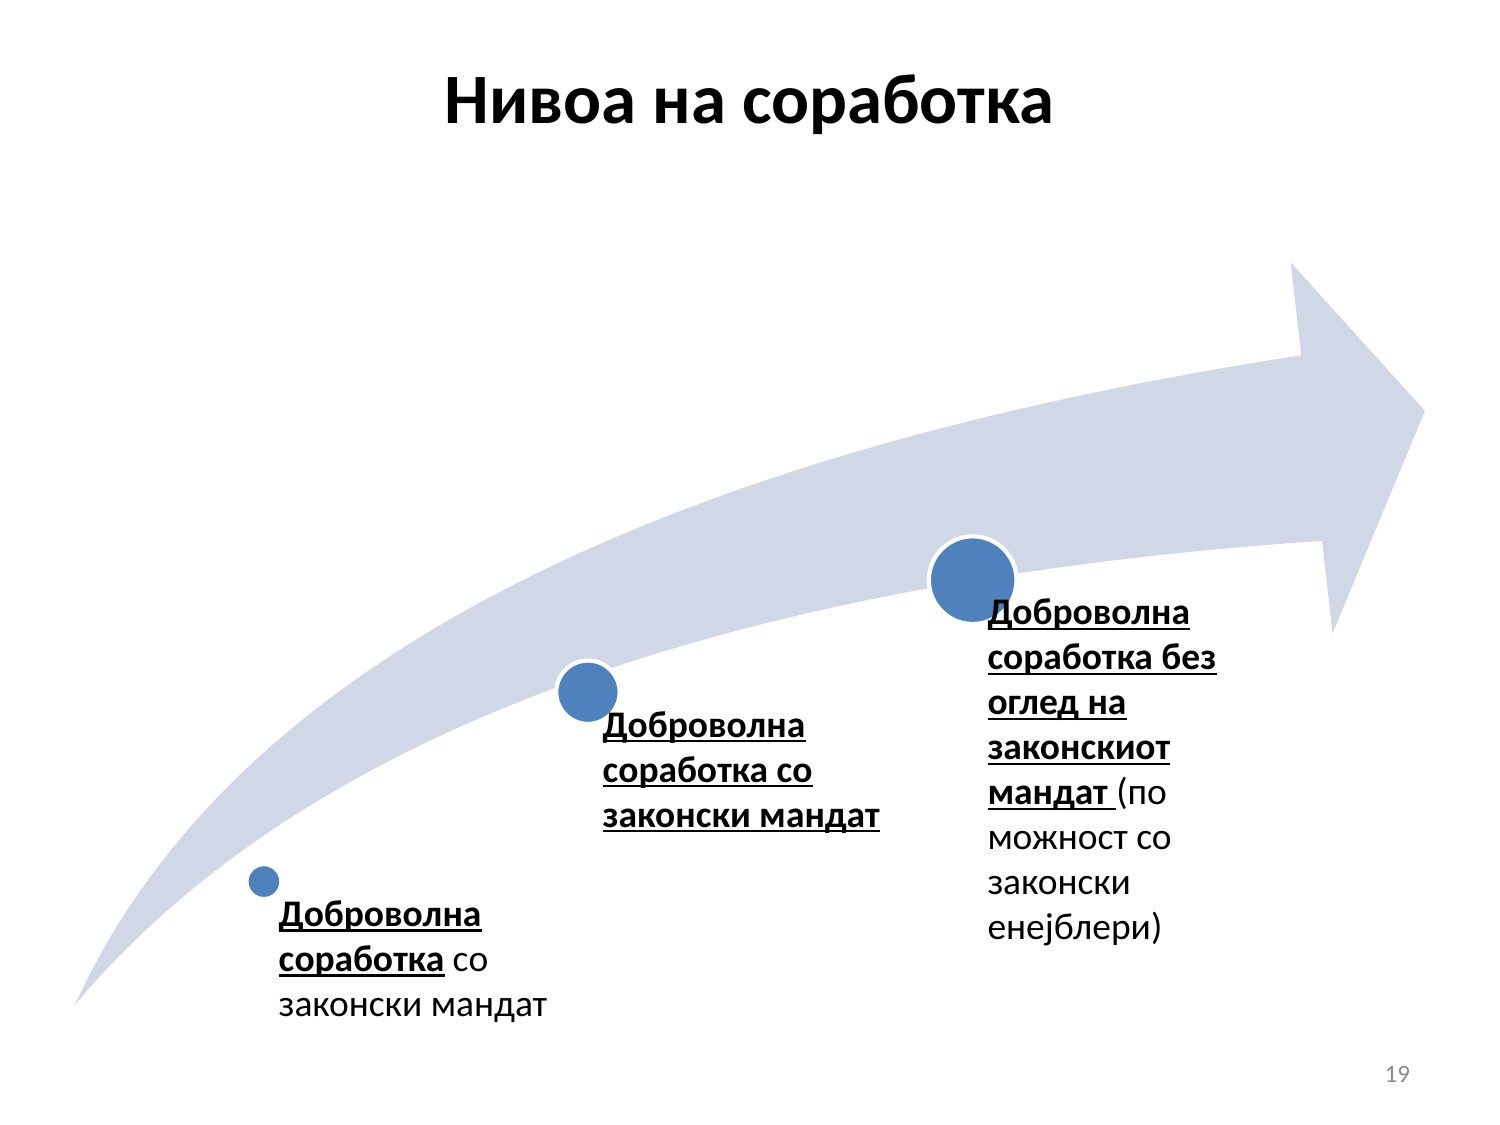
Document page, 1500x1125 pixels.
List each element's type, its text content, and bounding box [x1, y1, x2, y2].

slide_number 19 [1074, 1042, 1425, 1103]
title Нивоа на соработка [75, 45, 1425, 233]
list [74, 262, 1426, 1006]
